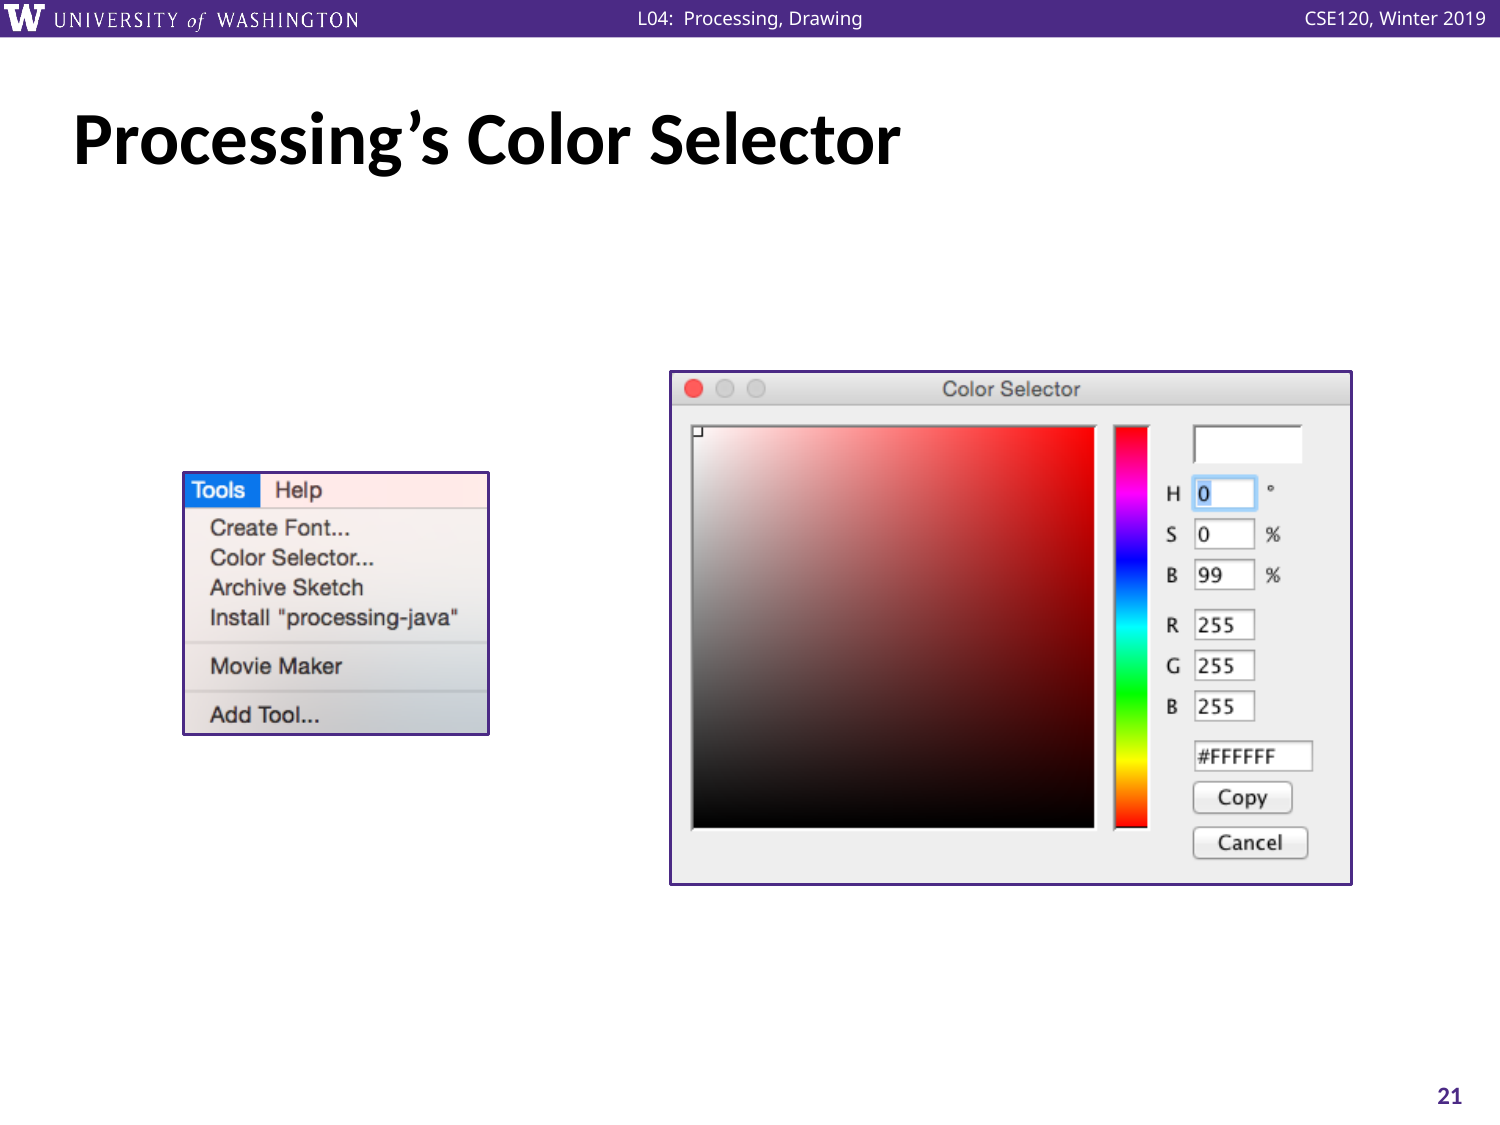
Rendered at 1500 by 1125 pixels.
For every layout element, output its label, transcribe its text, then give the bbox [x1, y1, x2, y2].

title Processing’s Color Selector [58, 71, 1438, 198]
picture [184, 473, 488, 734]
slide_number 21 [1400, 1065, 1500, 1125]
picture [4, 4, 358, 32]
picture [671, 373, 1351, 884]
